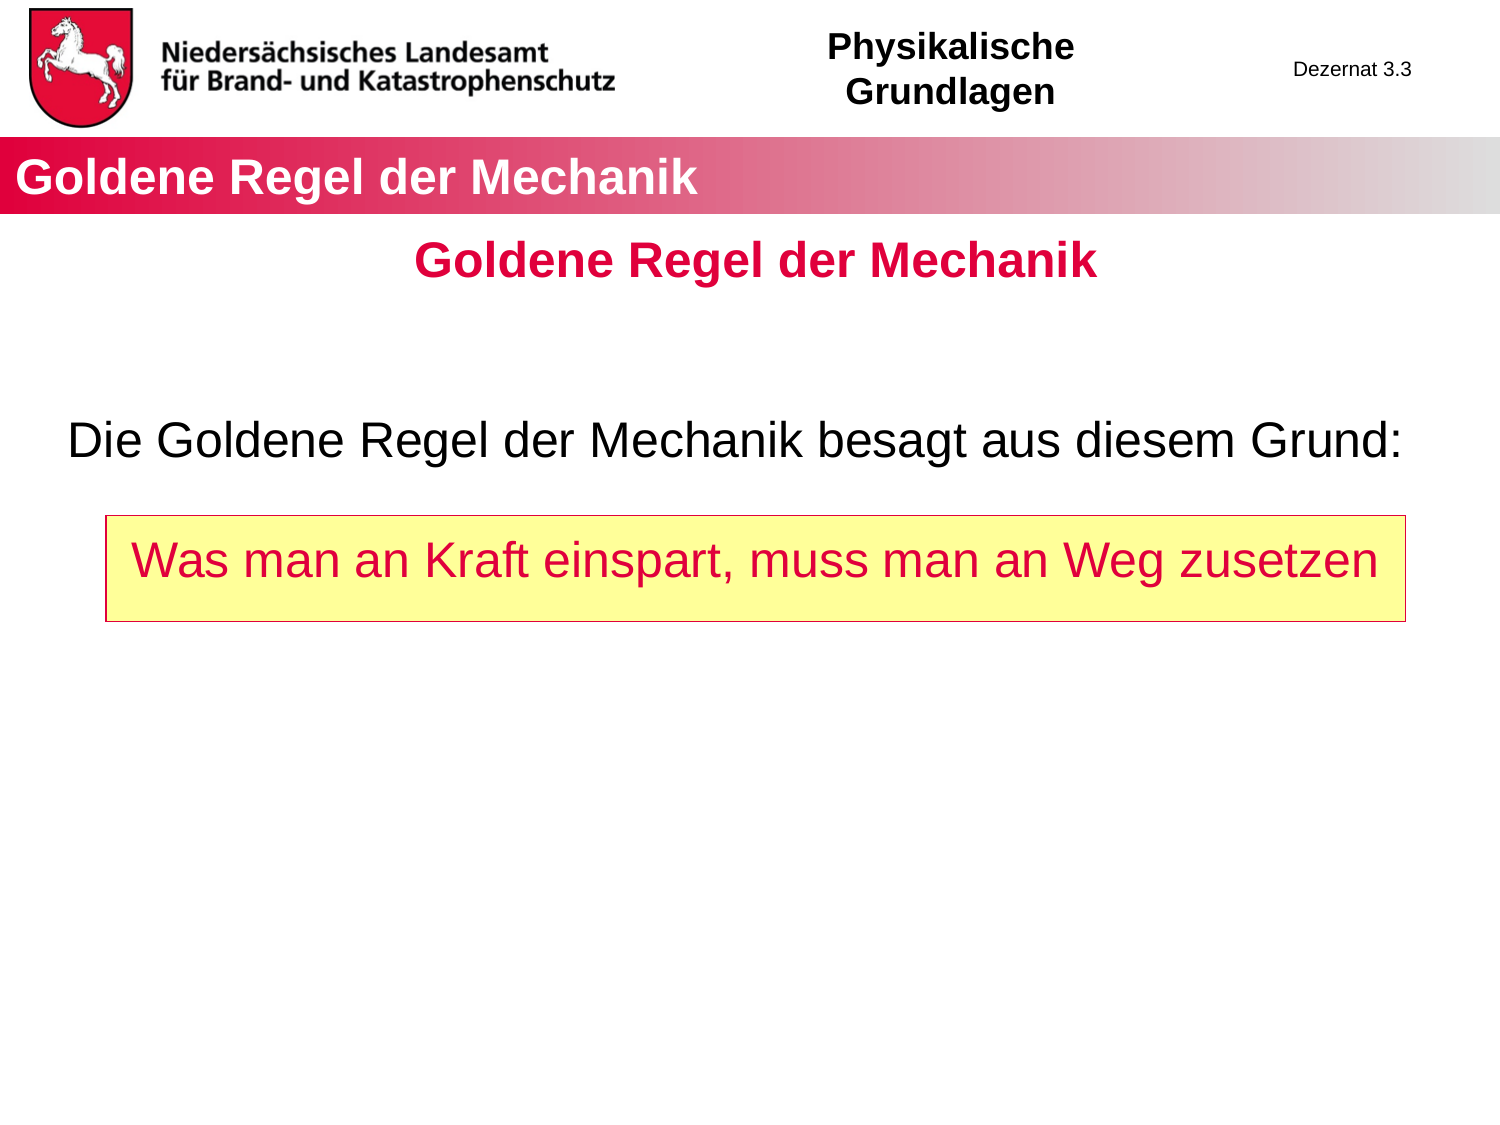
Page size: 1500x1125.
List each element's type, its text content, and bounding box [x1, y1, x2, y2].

text_box Goldene Regel der Mechanik Die Goldene Regel der Mechanik besagt aus diesem Grund: Was man an Kraft einspart, muss man an Weg zusetzen [53, 219, 1459, 595]
text_box [106, 595, 1406, 622]
title Goldene Regel der Mechanik [0, 137, 1098, 208]
picture [29, 8, 615, 129]
